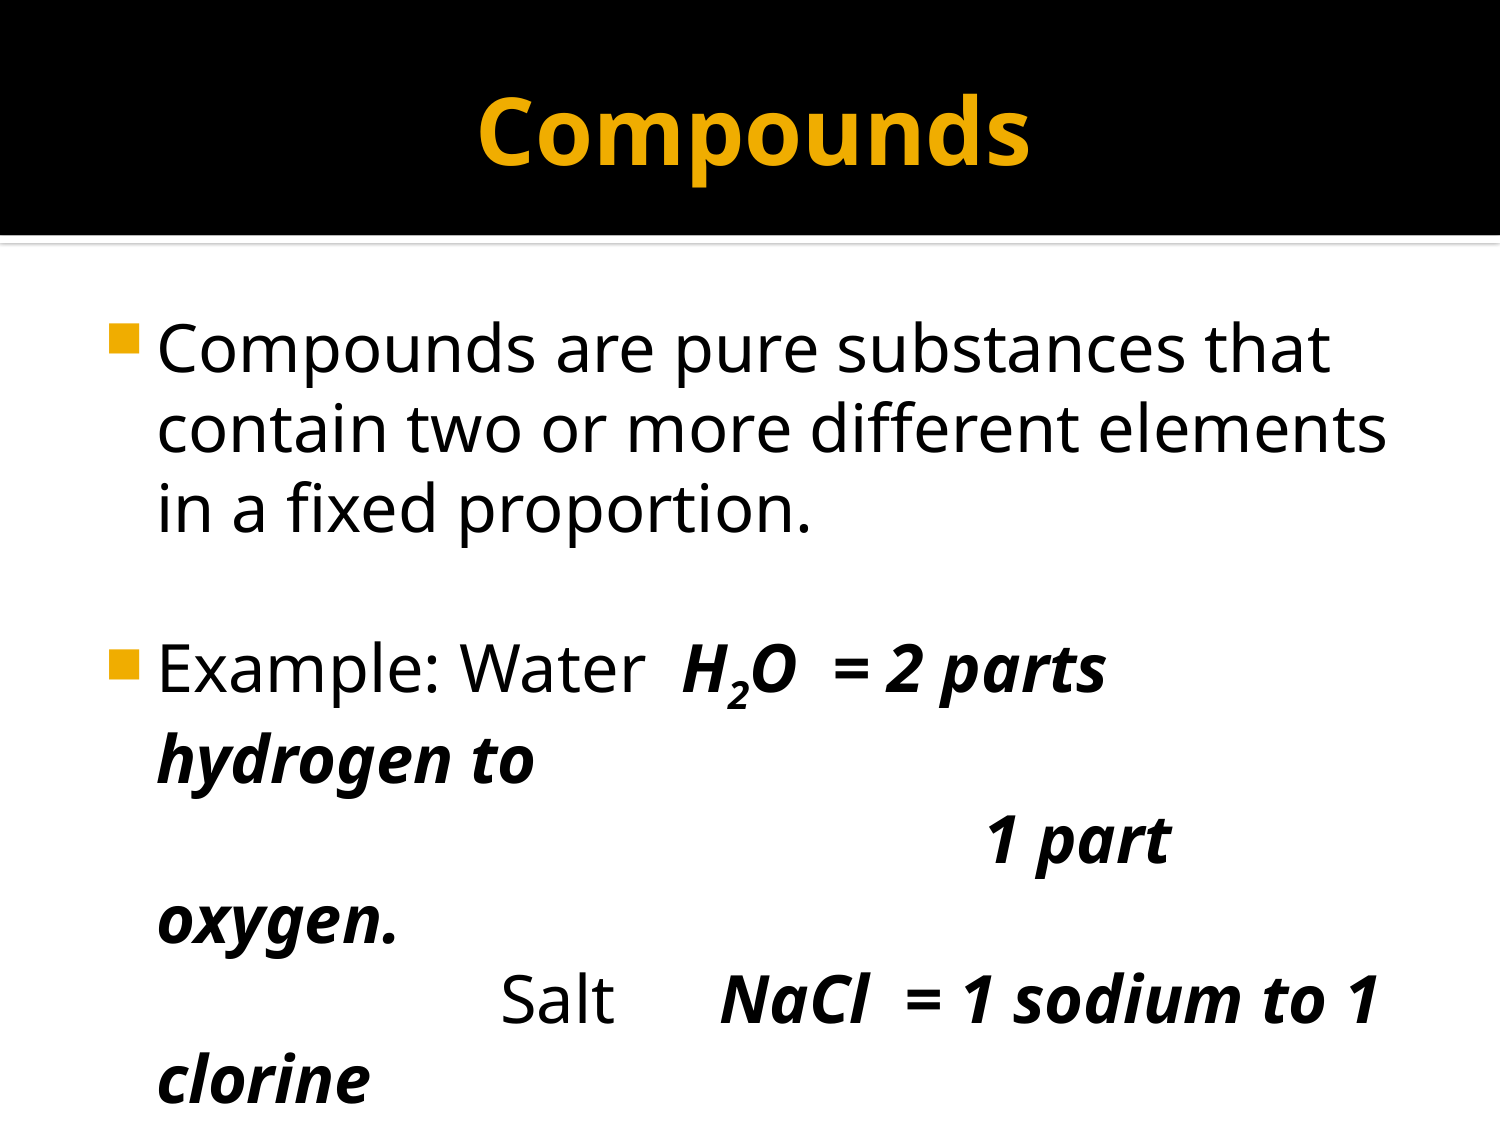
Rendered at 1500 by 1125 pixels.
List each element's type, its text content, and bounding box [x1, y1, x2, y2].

list Compounds are pure substances that contain two or more different elements in a fixed proportion. Example: Water H2O = 2 parts hydrogen to 1 part oxygen. Salt NaCl = 1 sodium to 1 clorine [75, 291, 1425, 1050]
title Compounds [75, 25, 1425, 231]
